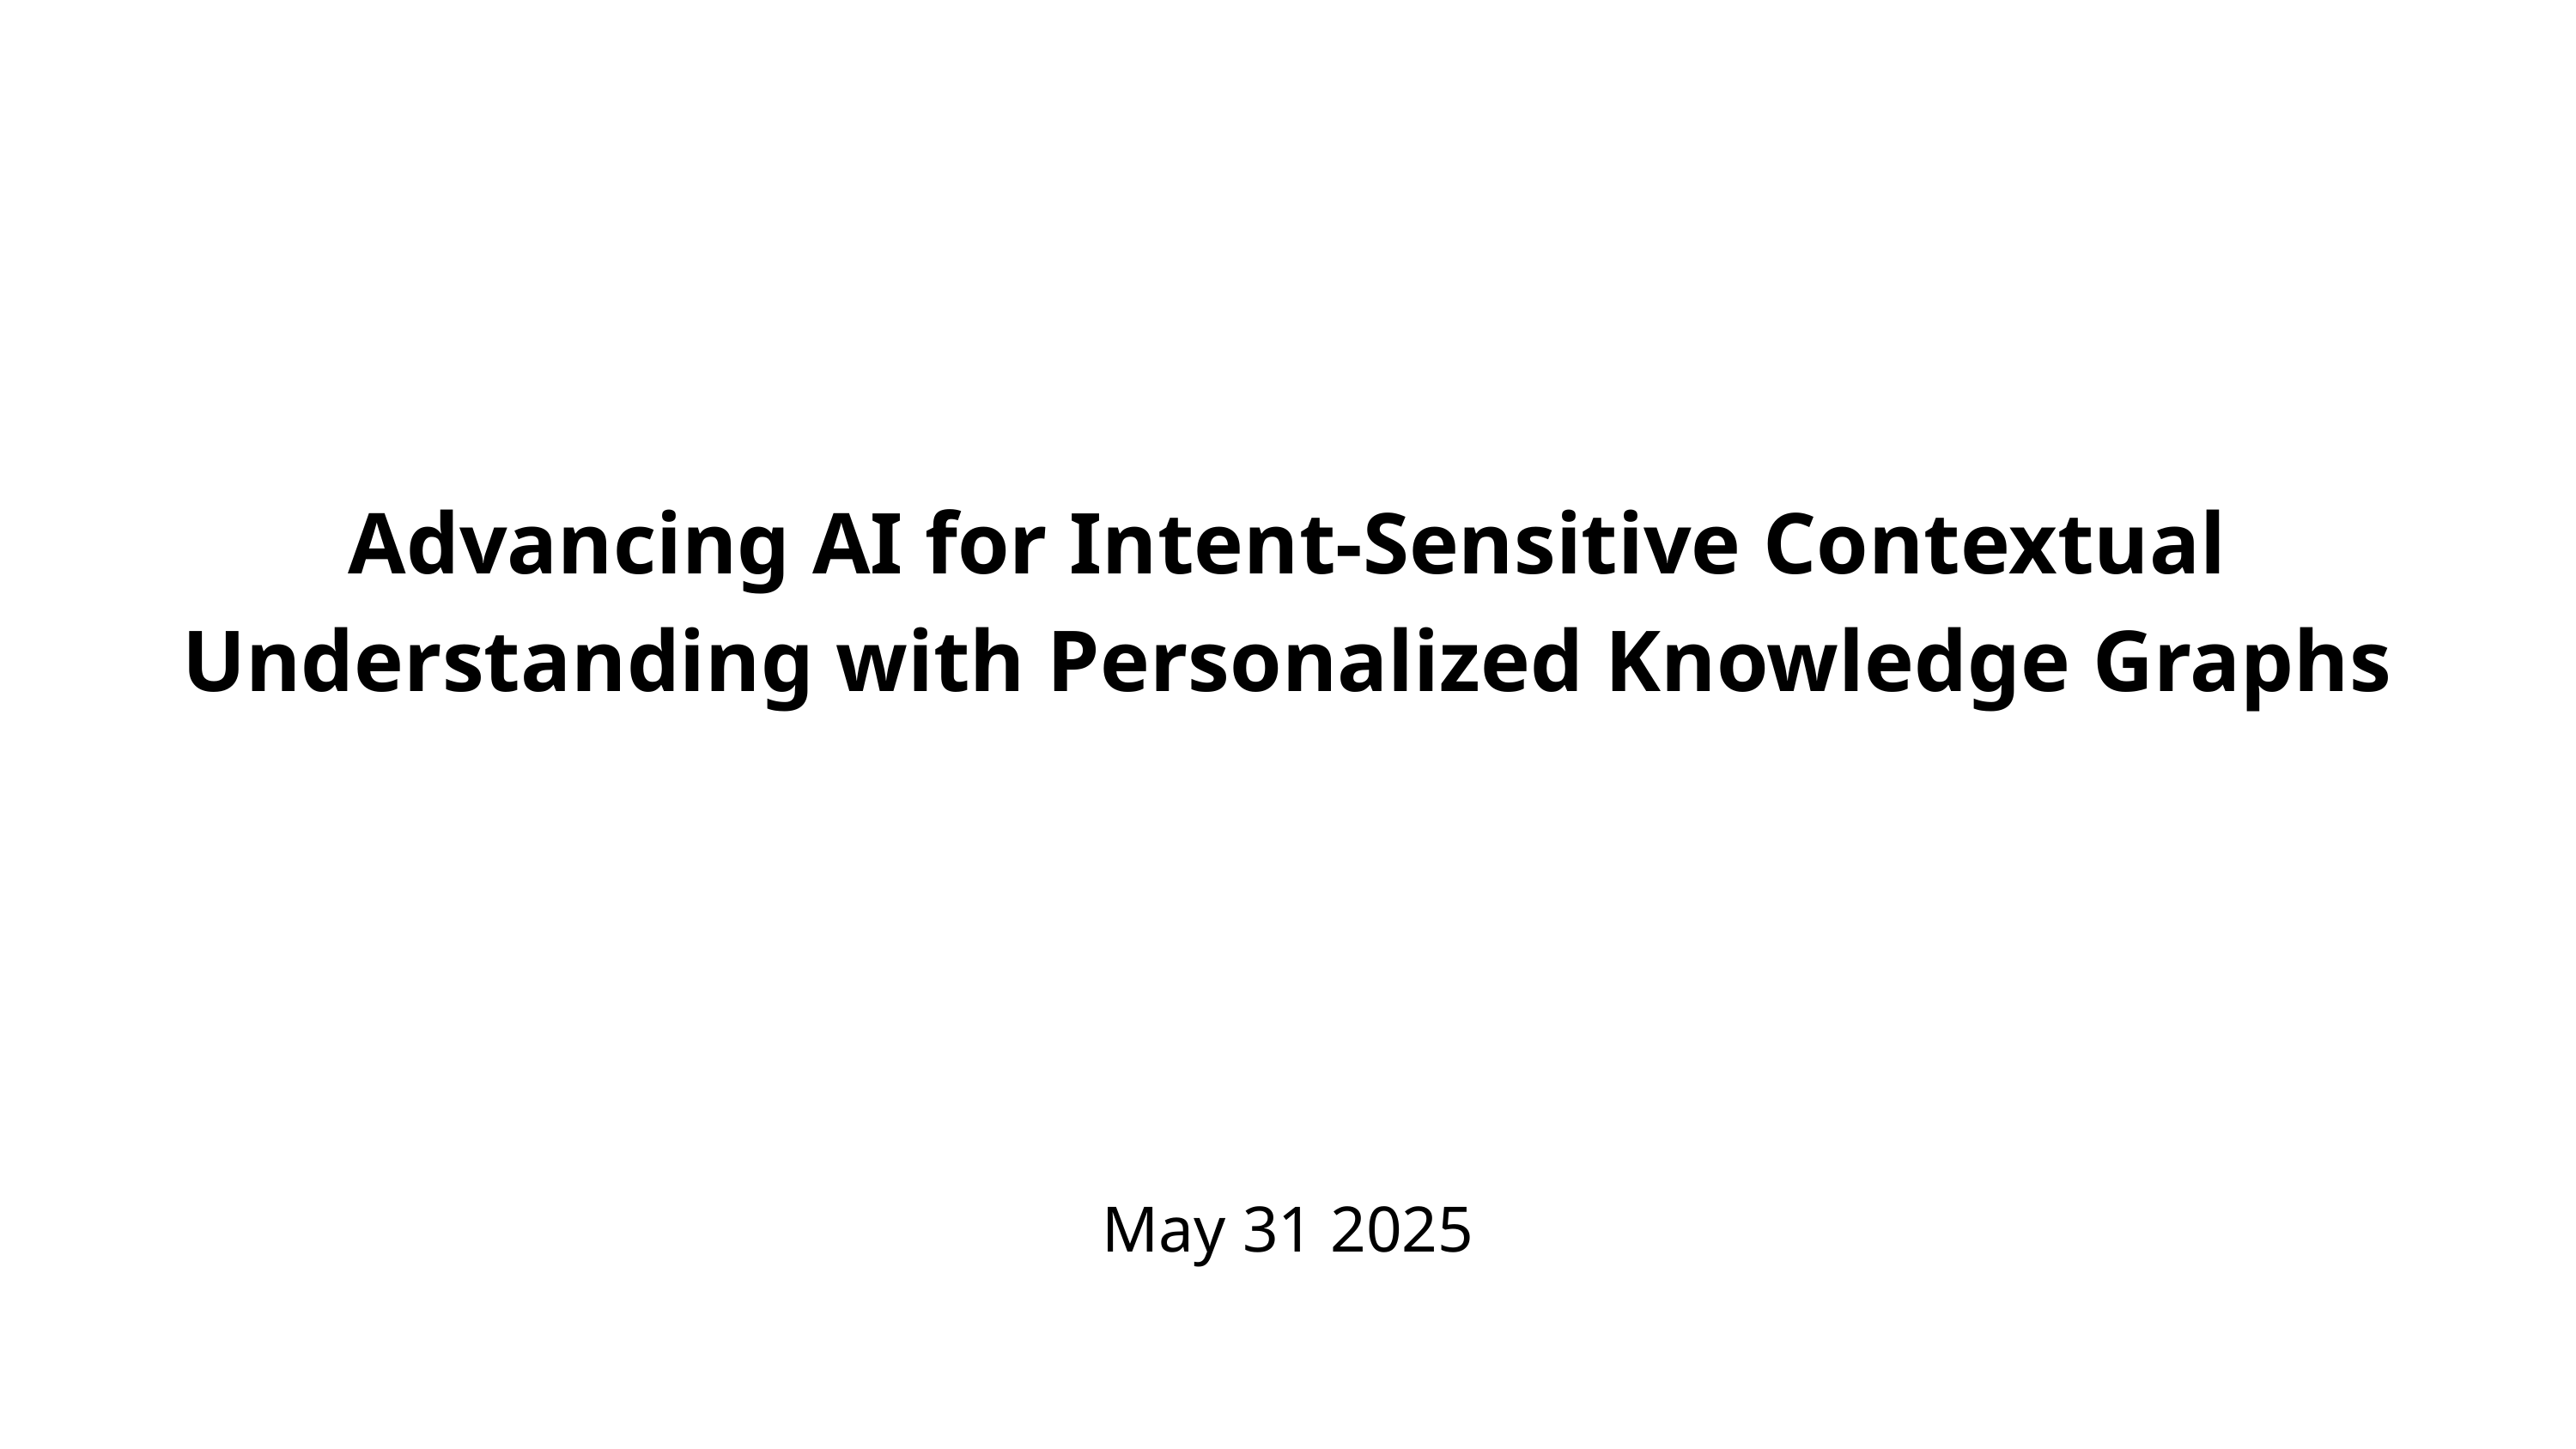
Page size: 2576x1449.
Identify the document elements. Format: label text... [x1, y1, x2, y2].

text_box May 31 2025 [144, 1177, 2432, 1265]
text_box Advancing AI for Intent-Sensitive Contextual Understanding with Personalized Knowledge Graphs [144, 472, 2432, 708]
